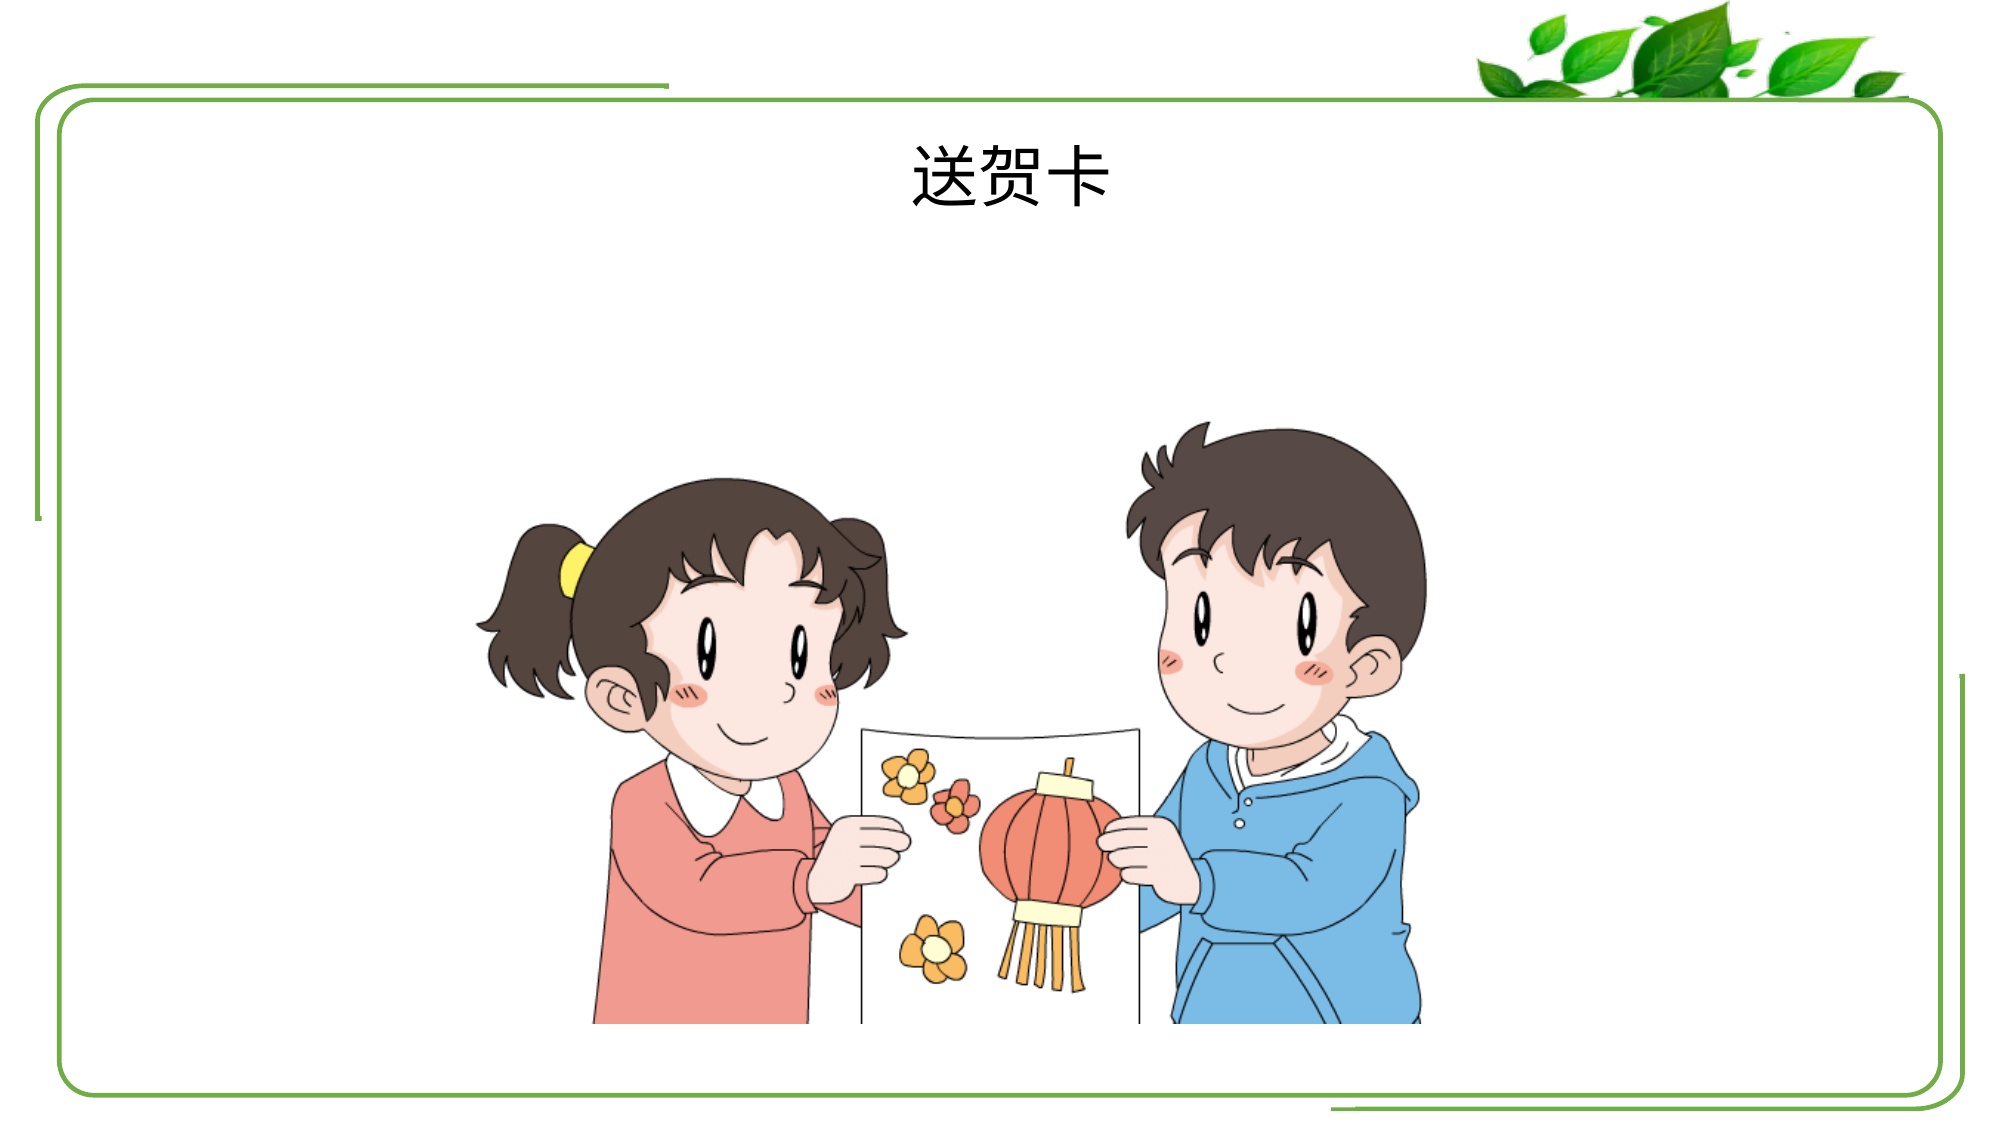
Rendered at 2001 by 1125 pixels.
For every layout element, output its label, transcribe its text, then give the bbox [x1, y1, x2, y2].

text_box 送贺卡 [373, 127, 1650, 223]
picture [468, 172, 1532, 1024]
picture [1476, 0, 1909, 97]
